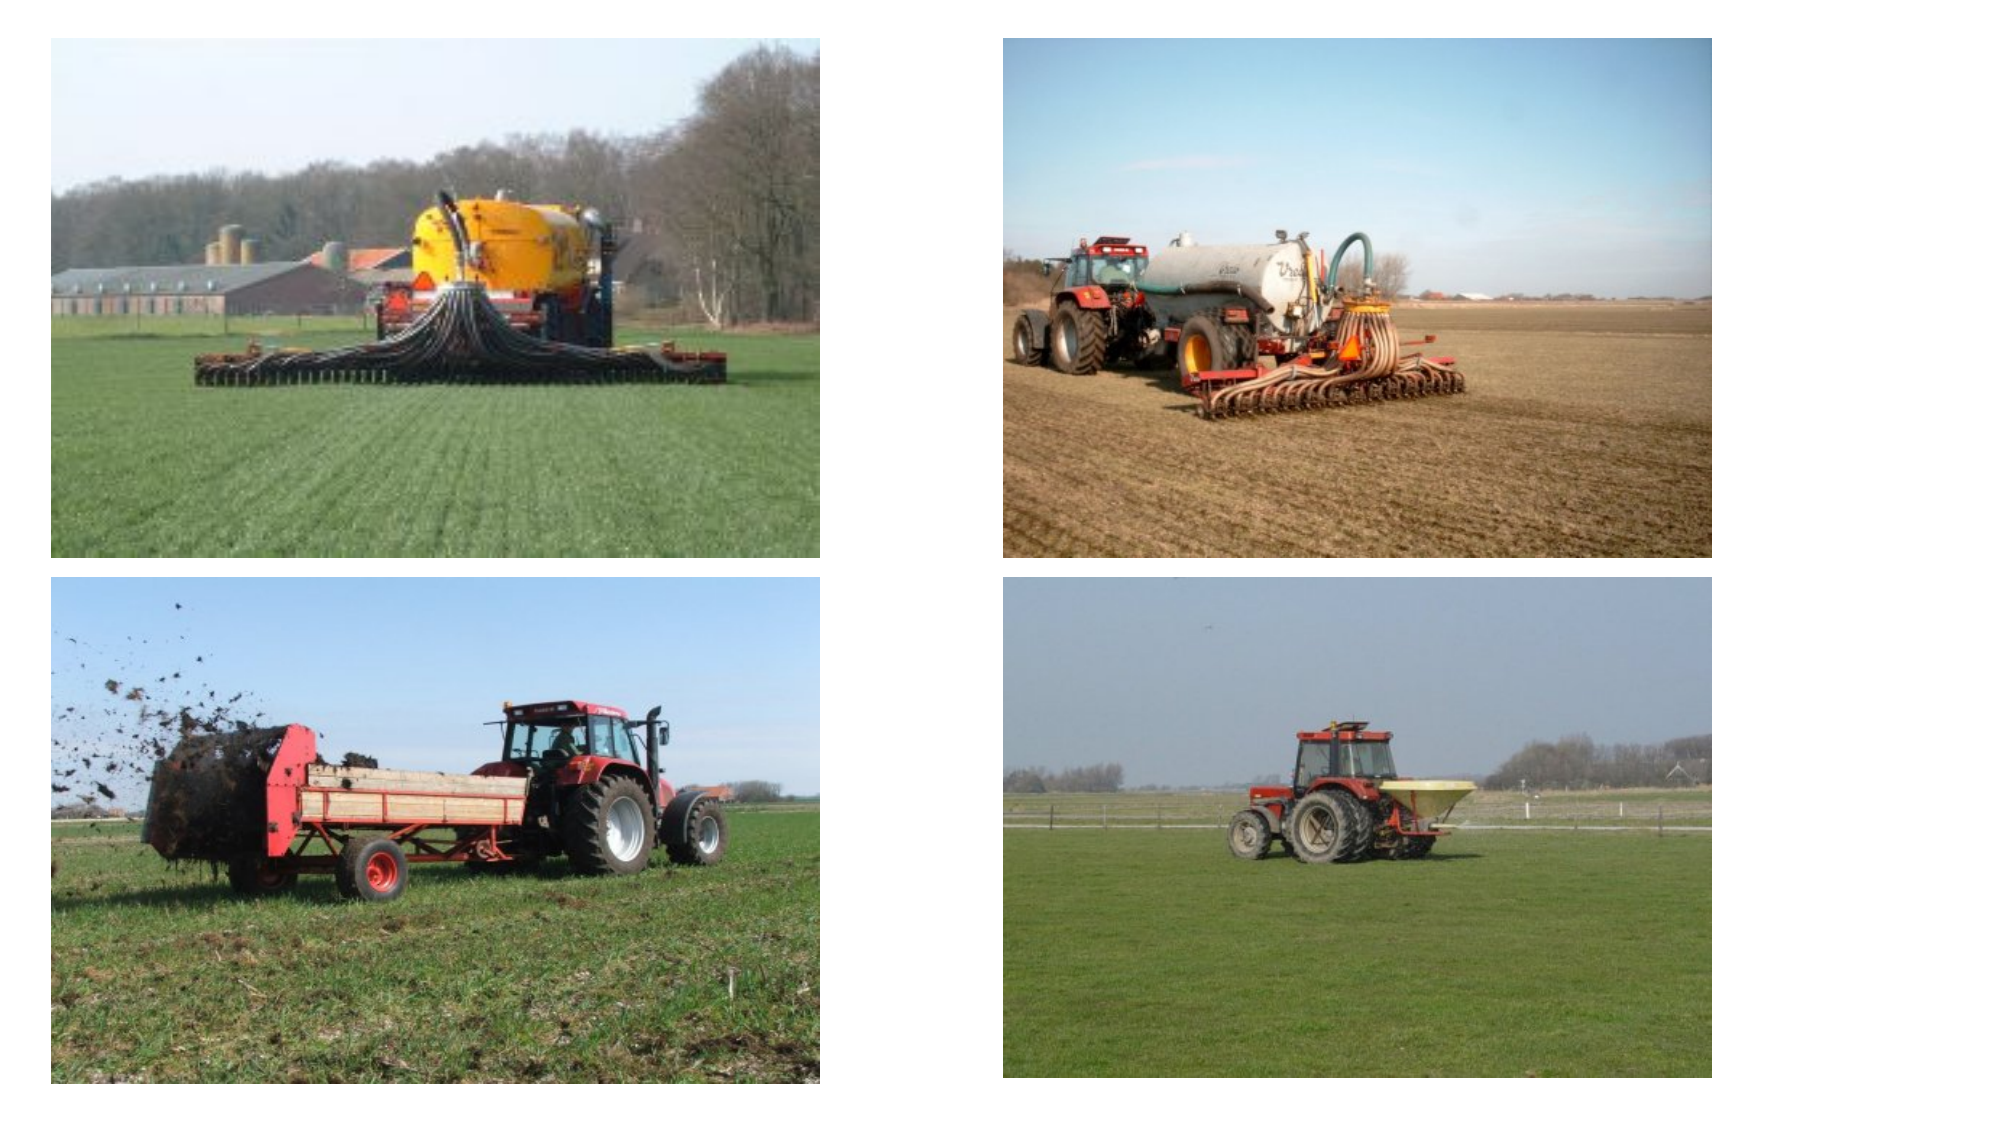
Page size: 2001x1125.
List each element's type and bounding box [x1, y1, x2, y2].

picture [1003, 38, 1712, 558]
picture [1003, 577, 1712, 1078]
picture [51, 38, 820, 558]
picture [51, 577, 820, 1084]
